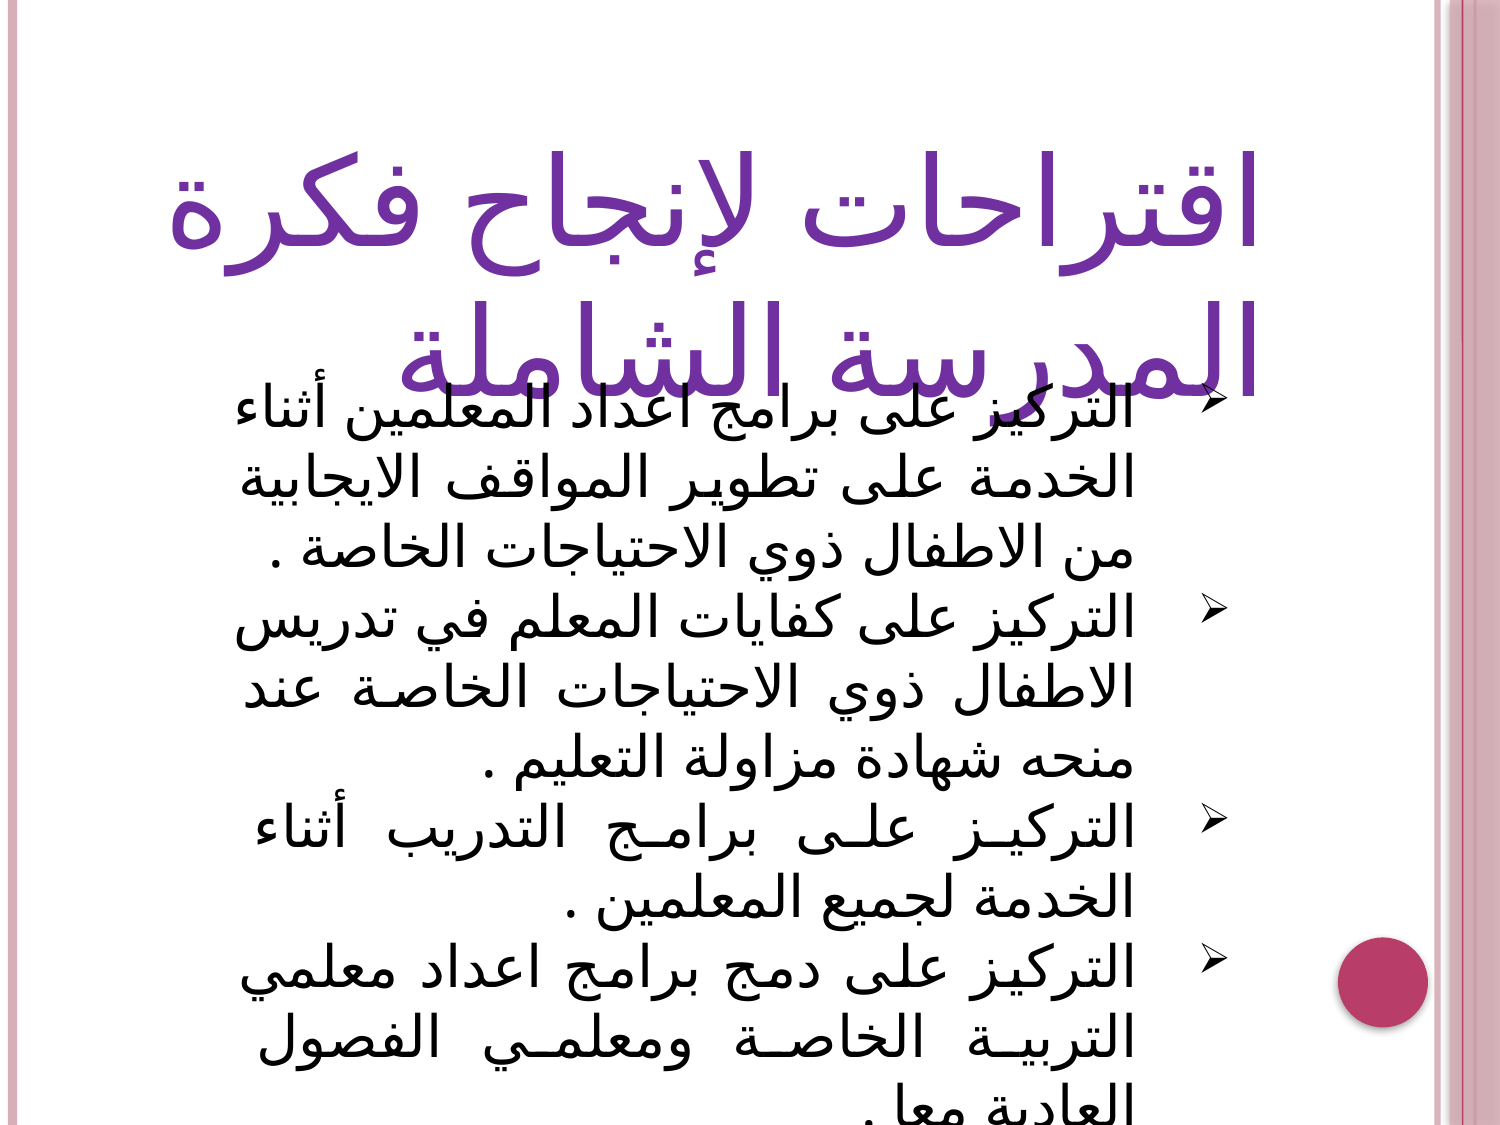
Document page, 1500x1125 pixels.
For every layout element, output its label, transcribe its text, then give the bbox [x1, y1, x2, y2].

text_box التركيز على برامج اعداد المعلمين أثناء الخدمة على تطوير المواقف الايجابية من الاطفال ذوي الاحتياجات الخاصة . التركيز على كفايات المعلم في تدريس الاطفال ذوي الاحتياجات الخاصة عند منحه شهادة مزاولة التعليم . التركيز على برامج التدريب أثناء الخدمة لجميع المعلمين . التركيز على دمج برامج اعداد معلمي التربية الخاصة ومعلمي الفصول العادية معا . [218, 361, 1247, 1125]
text_box اقتراحات لإنجاح فكرة المدرسة الشاملة [123, 113, 1282, 429]
